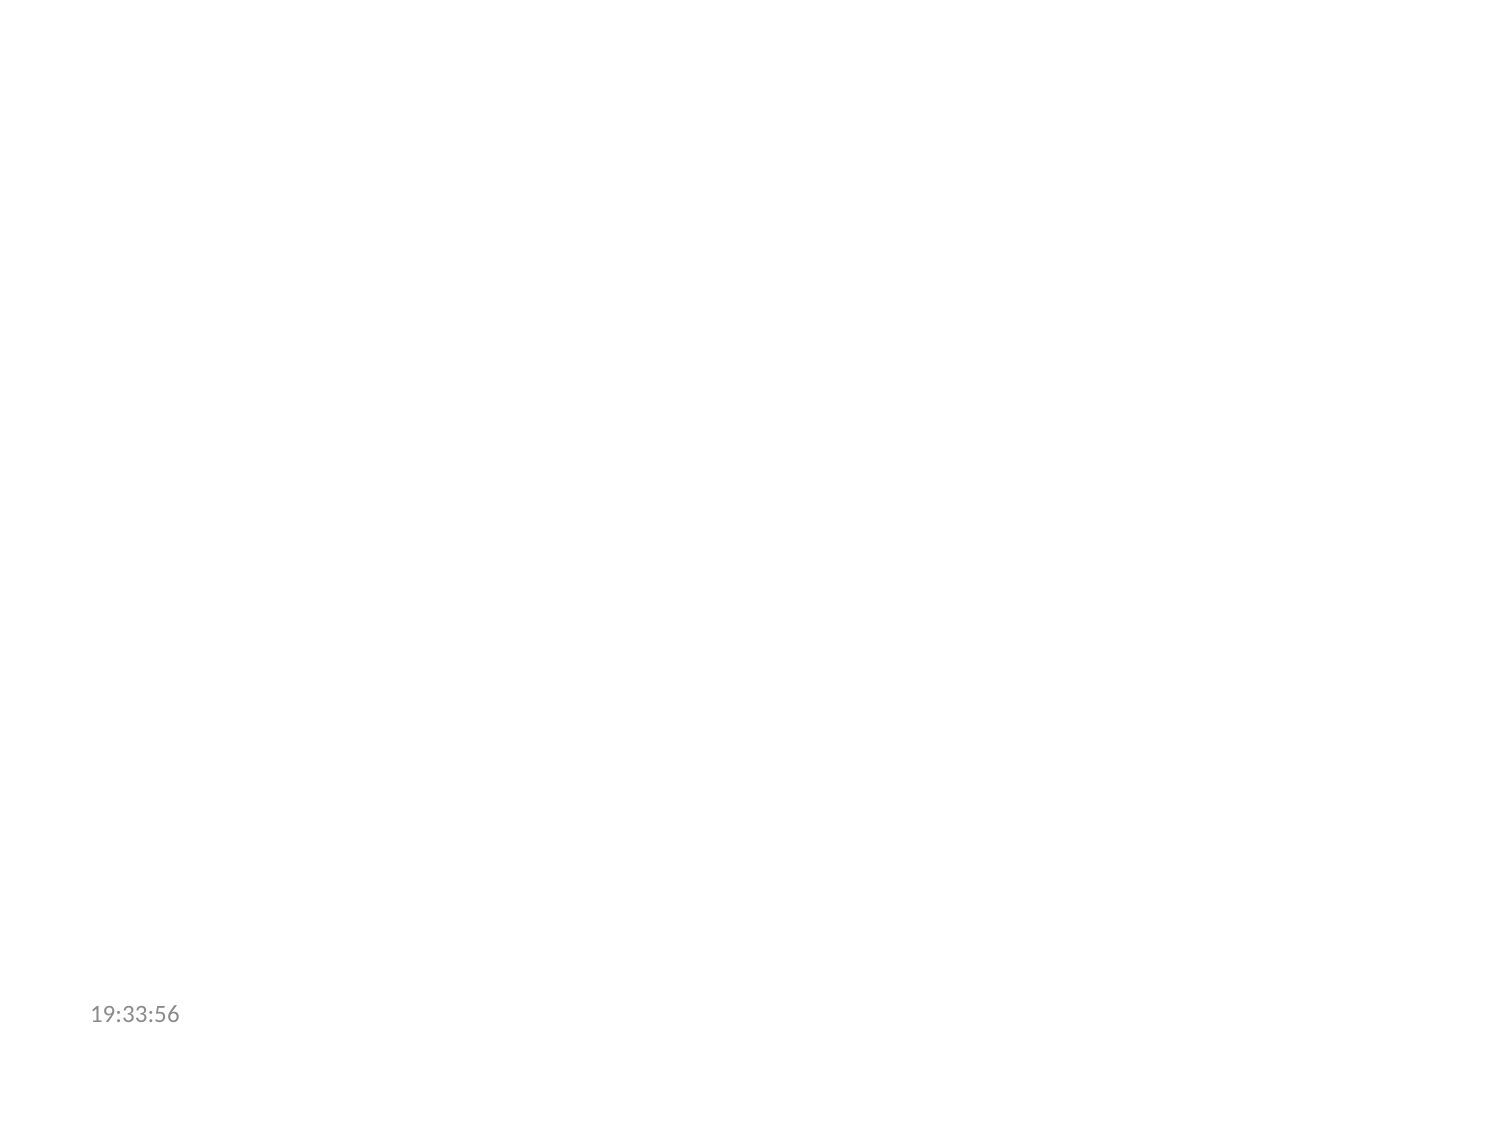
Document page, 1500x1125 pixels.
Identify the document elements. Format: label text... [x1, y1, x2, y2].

text_box 15:35:09 [75, 982, 425, 1043]
